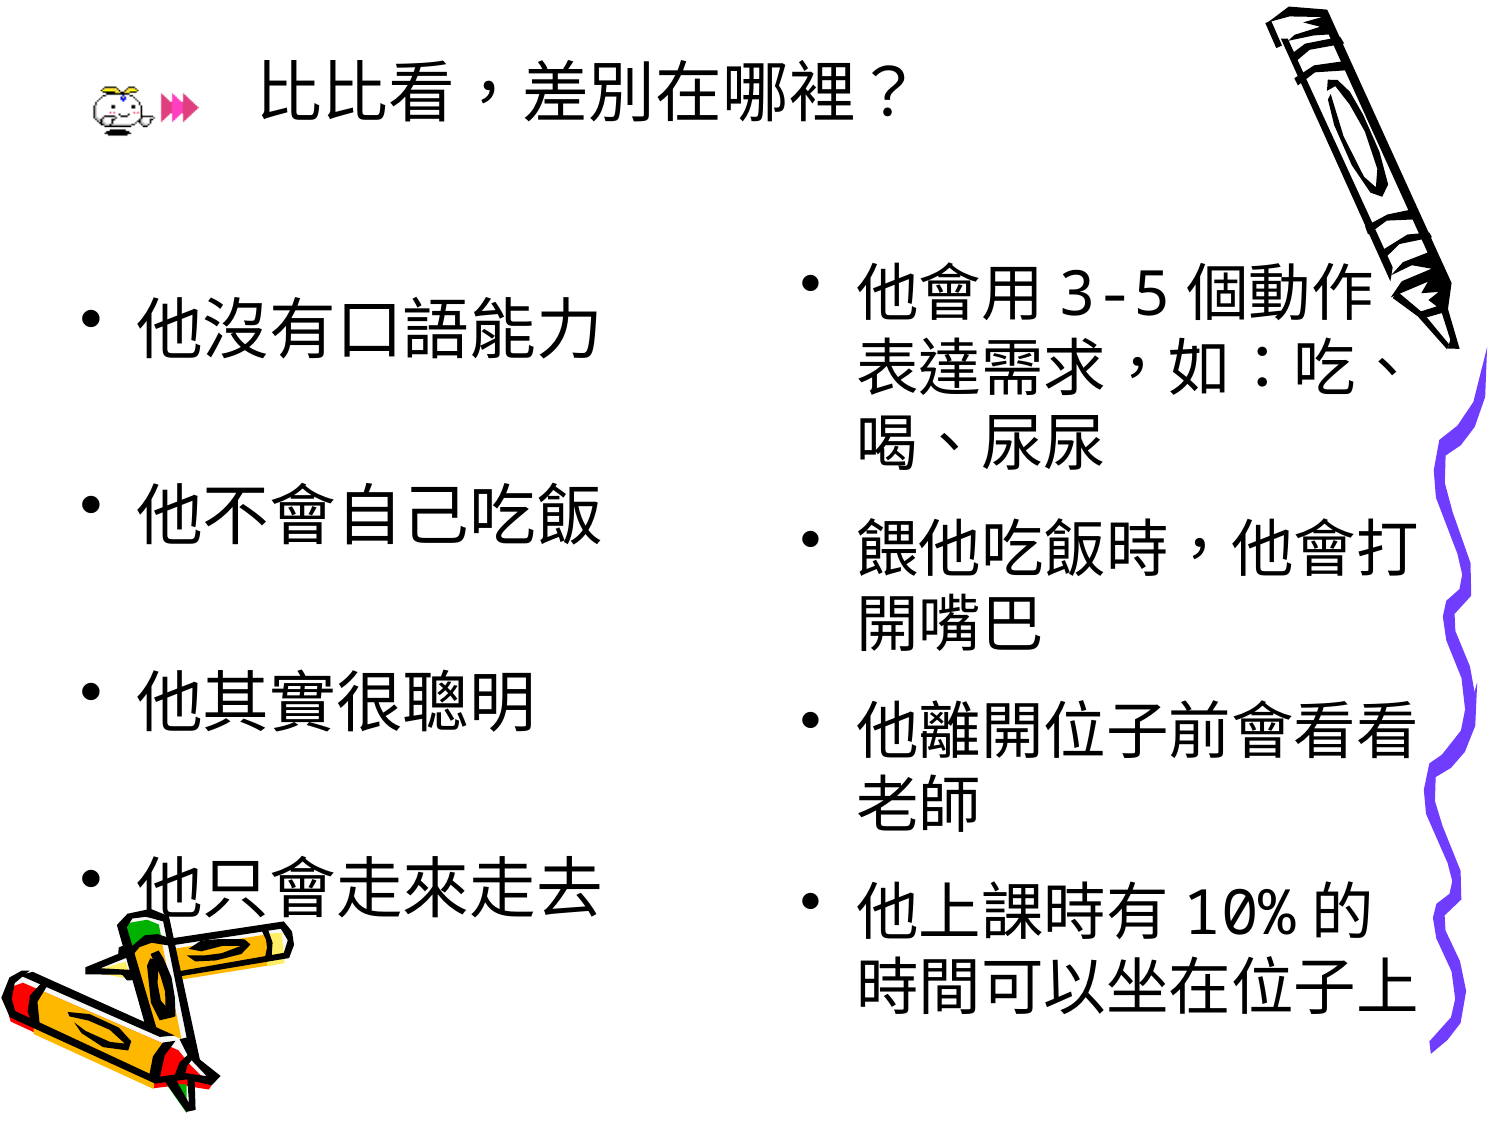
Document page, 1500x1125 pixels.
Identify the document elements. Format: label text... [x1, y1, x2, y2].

title 比比看，差別在哪裡？ [194, 0, 984, 138]
picture [88, 77, 207, 138]
text_box 他會用3-5個動作表達需求，如：吃、喝、尿尿 餵他吃飯時，他會打開嘴巴 他離開位子前會看看老師 他上課時有10%的時間可以坐在位子上 [785, 246, 1442, 1097]
list 他沒有口語能力 他不會自己吃飯 他其實很聰明 他只會走來走去 [64, 278, 680, 1048]
